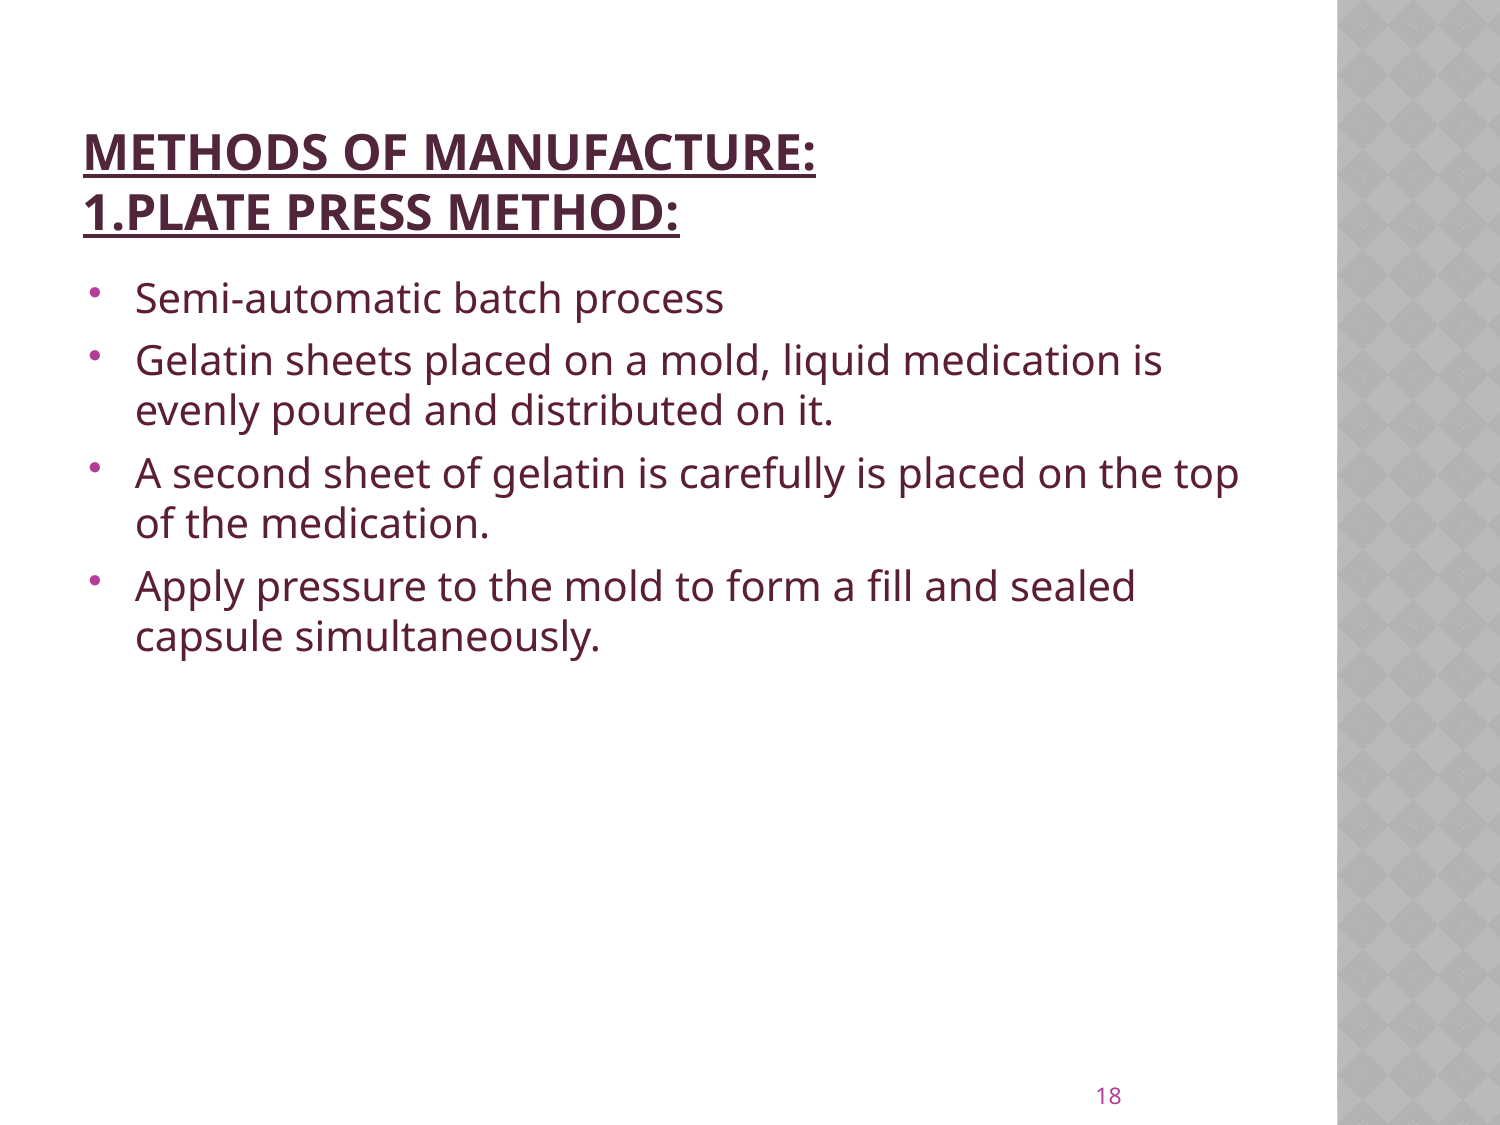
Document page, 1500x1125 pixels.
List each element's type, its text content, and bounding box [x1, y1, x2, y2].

list Semi-automatic batch process Gelatin sheets placed on a mold, liquid medication is evenly poured and distributed on it. A second sheet of gelatin is carefully is placed on the top of the medication. Apply pressure to the mold to form a fill and sealed capsule simultaneously. [75, 264, 1263, 1059]
title Methods of manufacture: 1.Plate press method: [75, 52, 1263, 240]
slide_number 18 [1025, 1075, 1122, 1113]
